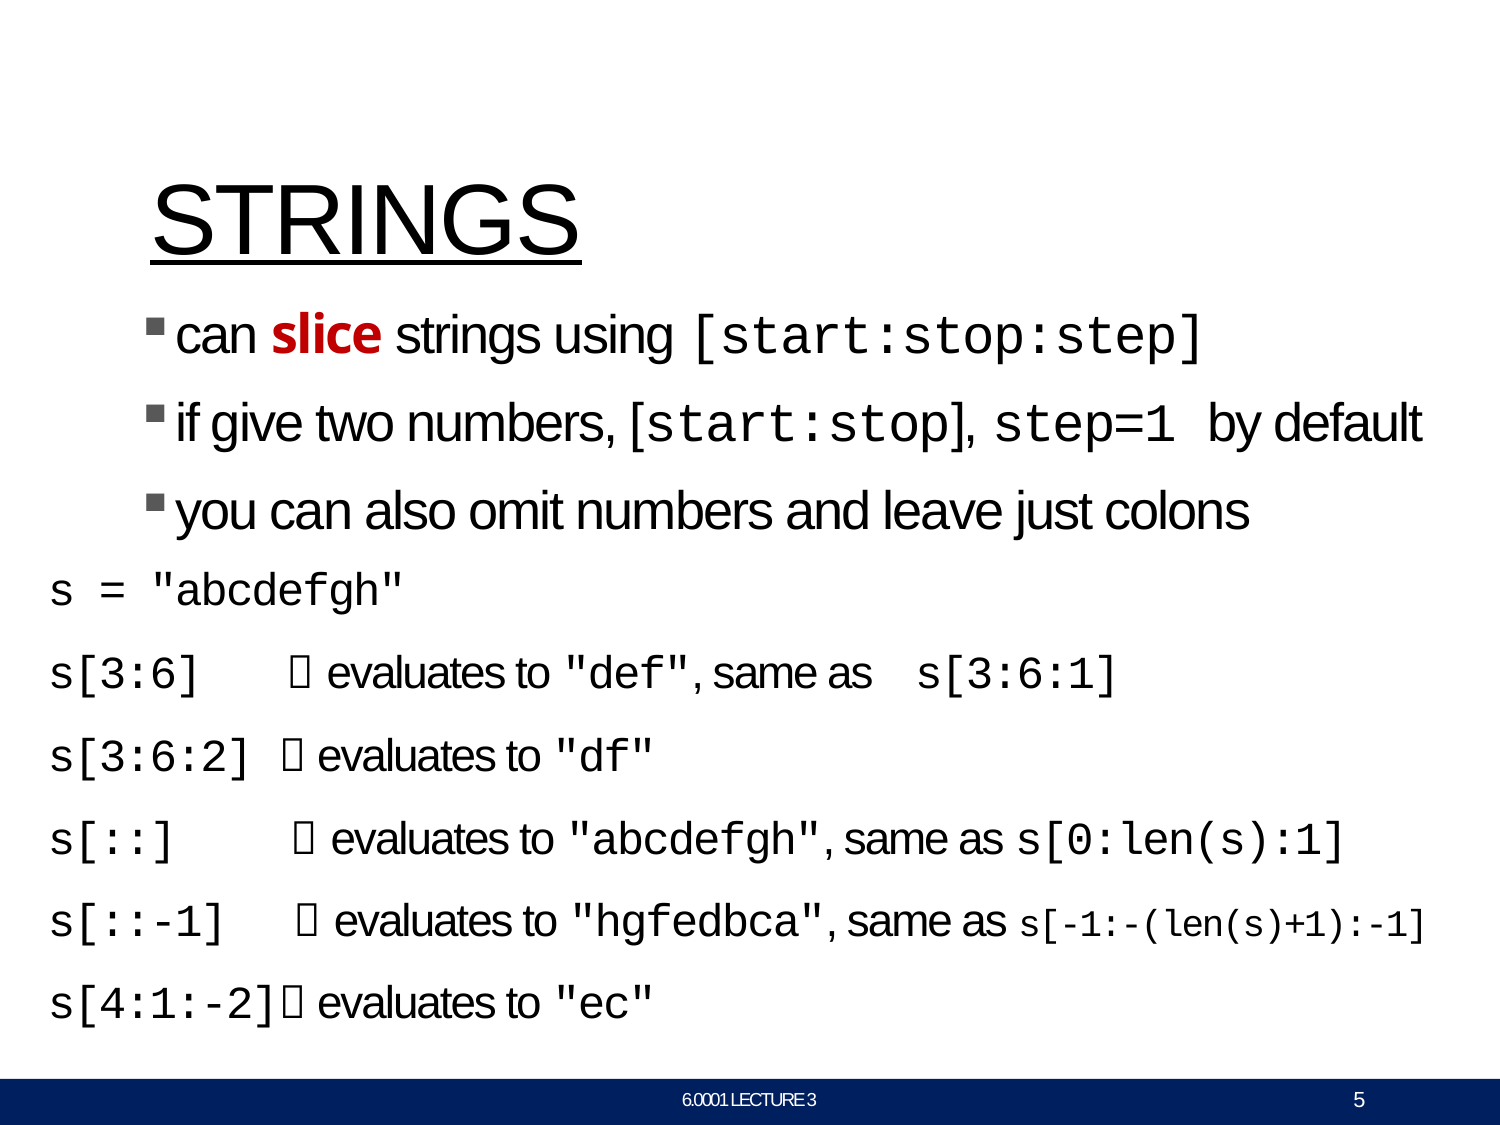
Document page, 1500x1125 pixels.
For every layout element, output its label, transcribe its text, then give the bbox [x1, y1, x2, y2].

title STRINGS [147, 152, 1376, 274]
text_box  evaluates to "abcdefgh", same as s[0:len(s):1]  evaluates to "hgfedbca", same as s[-1:-(len(s)+1):-1] [288, 778, 1494, 946]
text_box [1139, 483, 1455, 715]
text_box 5 [1349, 1078, 1369, 1112]
text_box s[::] s[::-1] [45, 778, 243, 946]
text_box s[3:6:2]  evaluates to "df" [45, 723, 694, 781]
text_box s[3:6:1] [912, 641, 1138, 699]
text_box s[3:6] [45, 641, 216, 699]
footer 6.0001 LECTURE 3 [679, 1090, 821, 1125]
text_box can slice strings using [start:stop:step] if give two numbers, [start:stop], step=1 by default you can also omit numbers and leave just colons s = "abcdefgh" [45, 274, 1447, 615]
text_box s[4:1:-2] evaluates to "ec" [45, 971, 700, 1029]
text_box  evaluates to "def", same as [284, 641, 890, 699]
